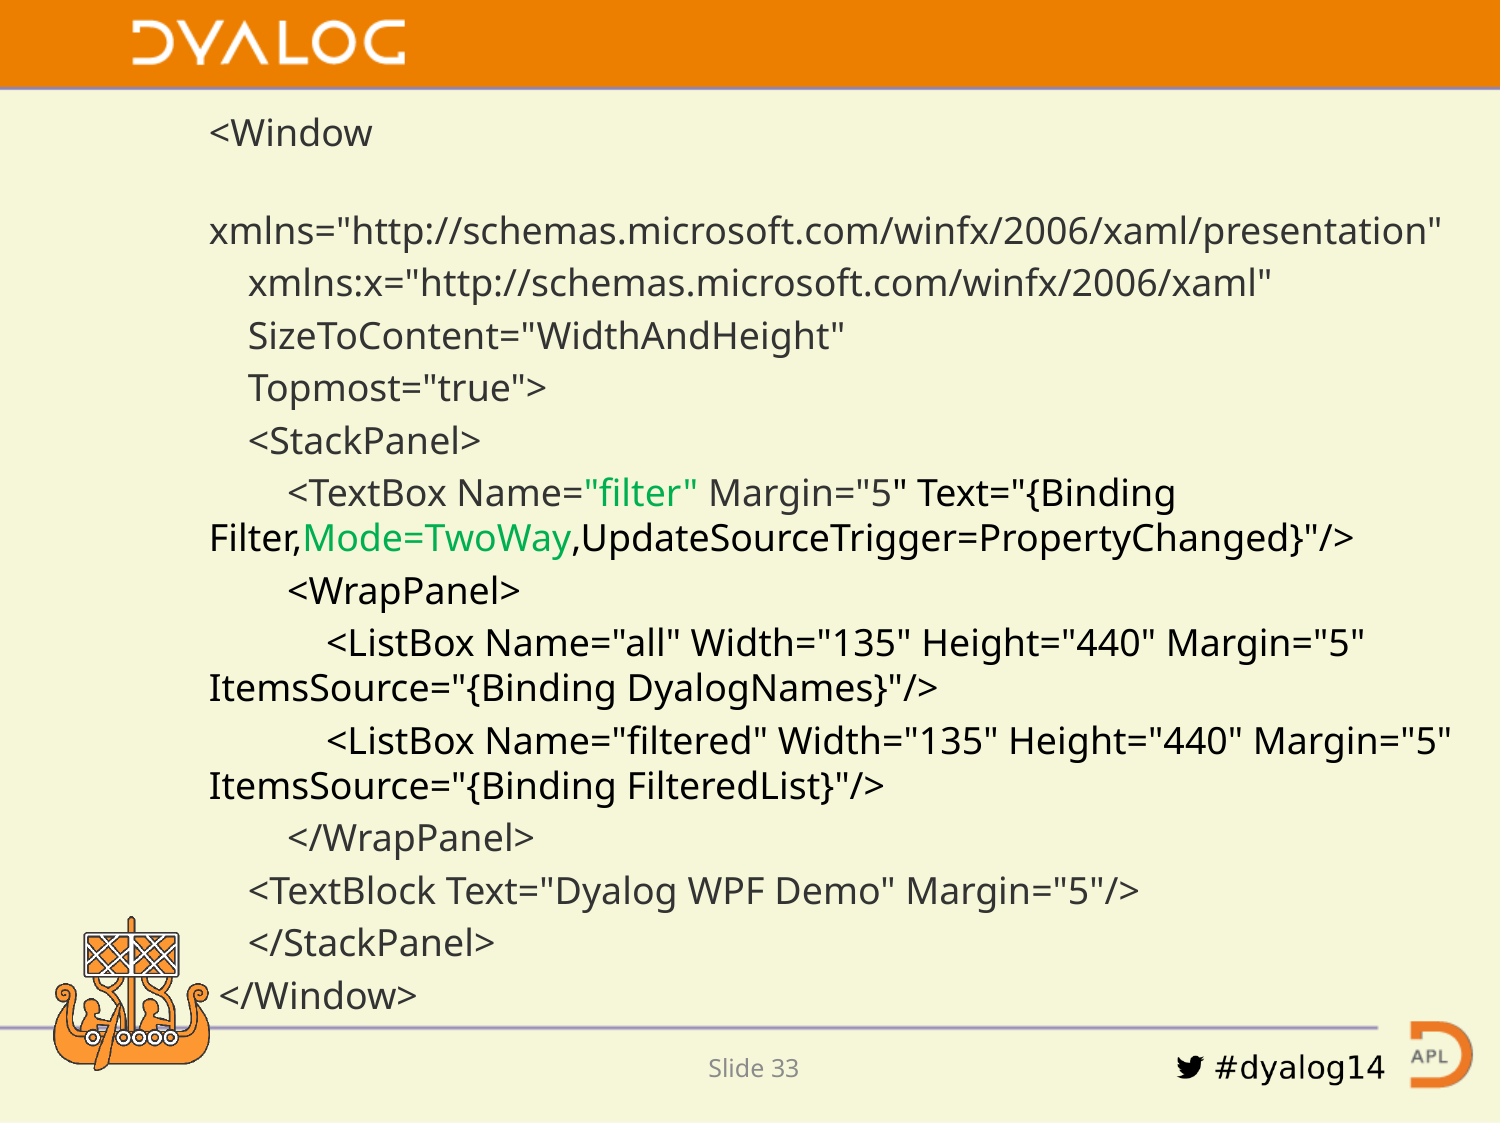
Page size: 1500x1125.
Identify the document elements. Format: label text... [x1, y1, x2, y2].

picture [0, 0, 1500, 1123]
list <Window xmlns="http://schemas.microsoft.com/winfx/2006/xaml/presentation" xmlns:x="http://schemas.microsoft.com/winfx/2006/xaml" SizeToContent="WidthAndHeight" Topmost="true"> <StackPanel> <TextBox Name="filter" Margin="5" Text="{Binding Filter,Mode=TwoWay,UpdateSourceTrigger=PropertyChanged}"/> <WrapPanel> <ListBox Name="all" Width="135" Height="440" Margin="5" ItemsSource="{Binding DyalogNames}"/> <ListBox Name="filtered" Width="135" Height="440" Margin="5" ItemsSource="{Binding FilteredList}"/> </WrapPanel> <TextBlock Text="Dyalog WPF Demo" Margin="5"/> </StackPanel> </Window> [194, 101, 1488, 870]
slide_number Slide 32 [585, 1039, 923, 1100]
